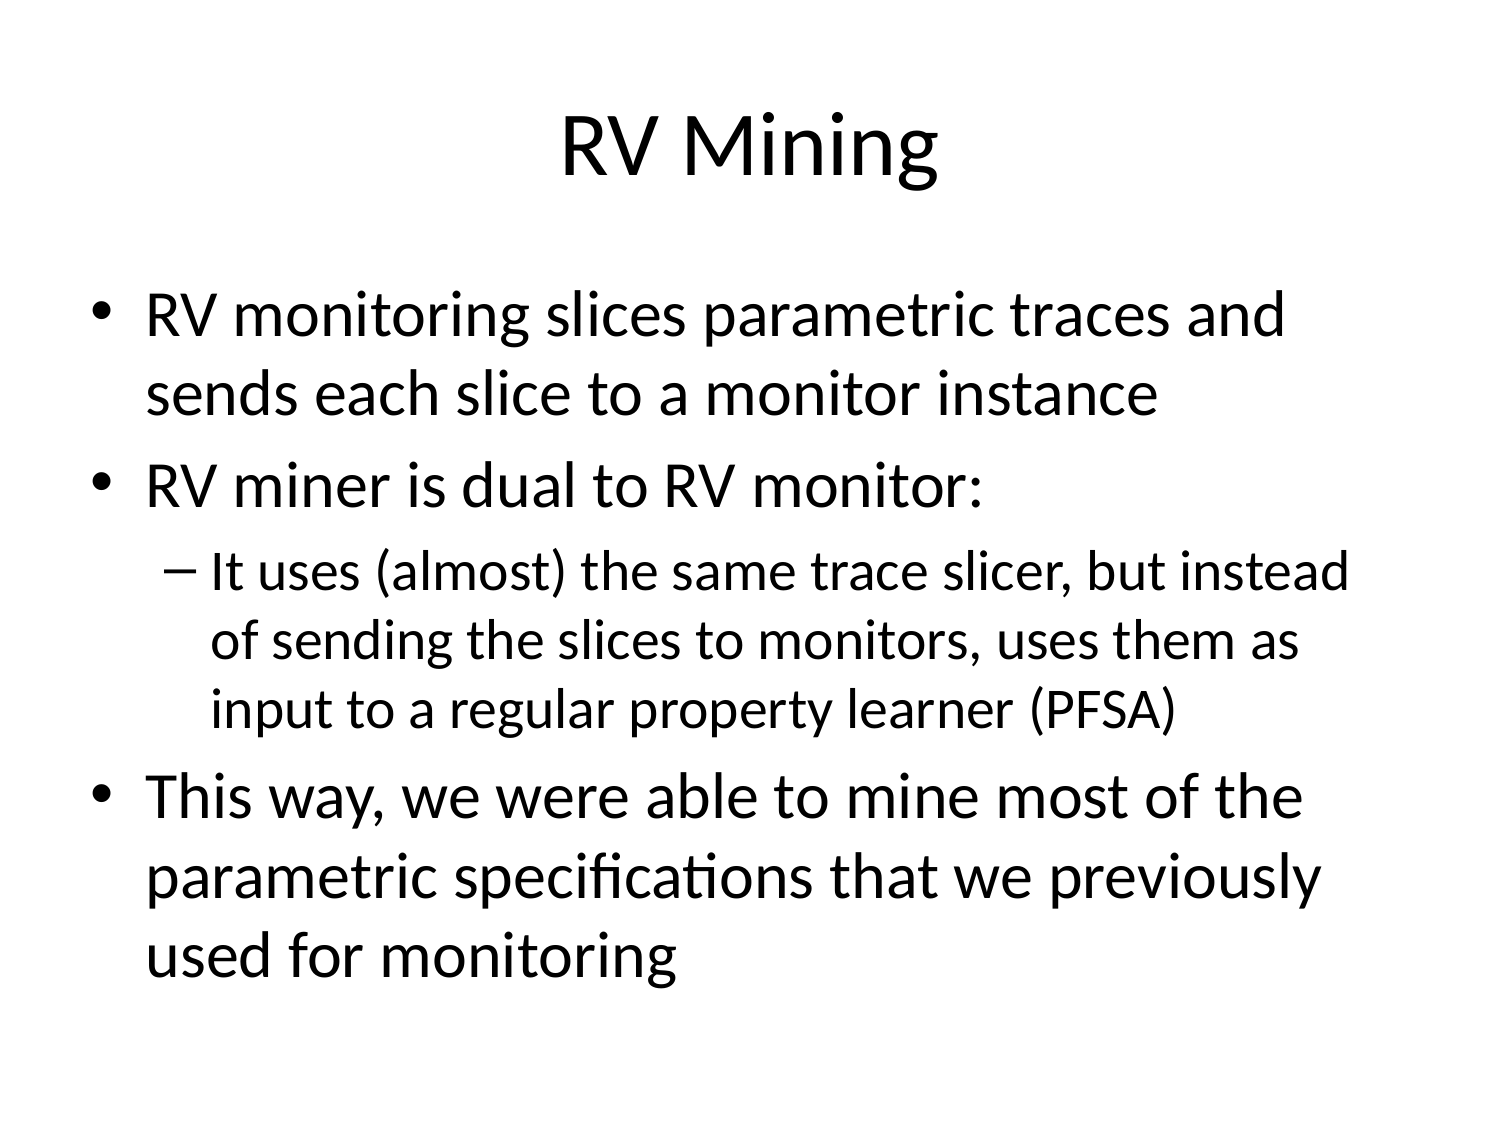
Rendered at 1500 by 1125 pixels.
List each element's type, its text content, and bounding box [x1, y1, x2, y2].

list RV monitoring slices parametric traces and sends each slice to a monitor instance RV miner is dual to RV monitor: It uses (almost) the same trace slicer, but instead of sending the slices to monitors, uses them as input to a regular property learner (PFSA) This way, we were able to mine most of the parametric specifications that we previously used for monitoring [75, 262, 1425, 1005]
title RV Mining [75, 45, 1425, 233]
